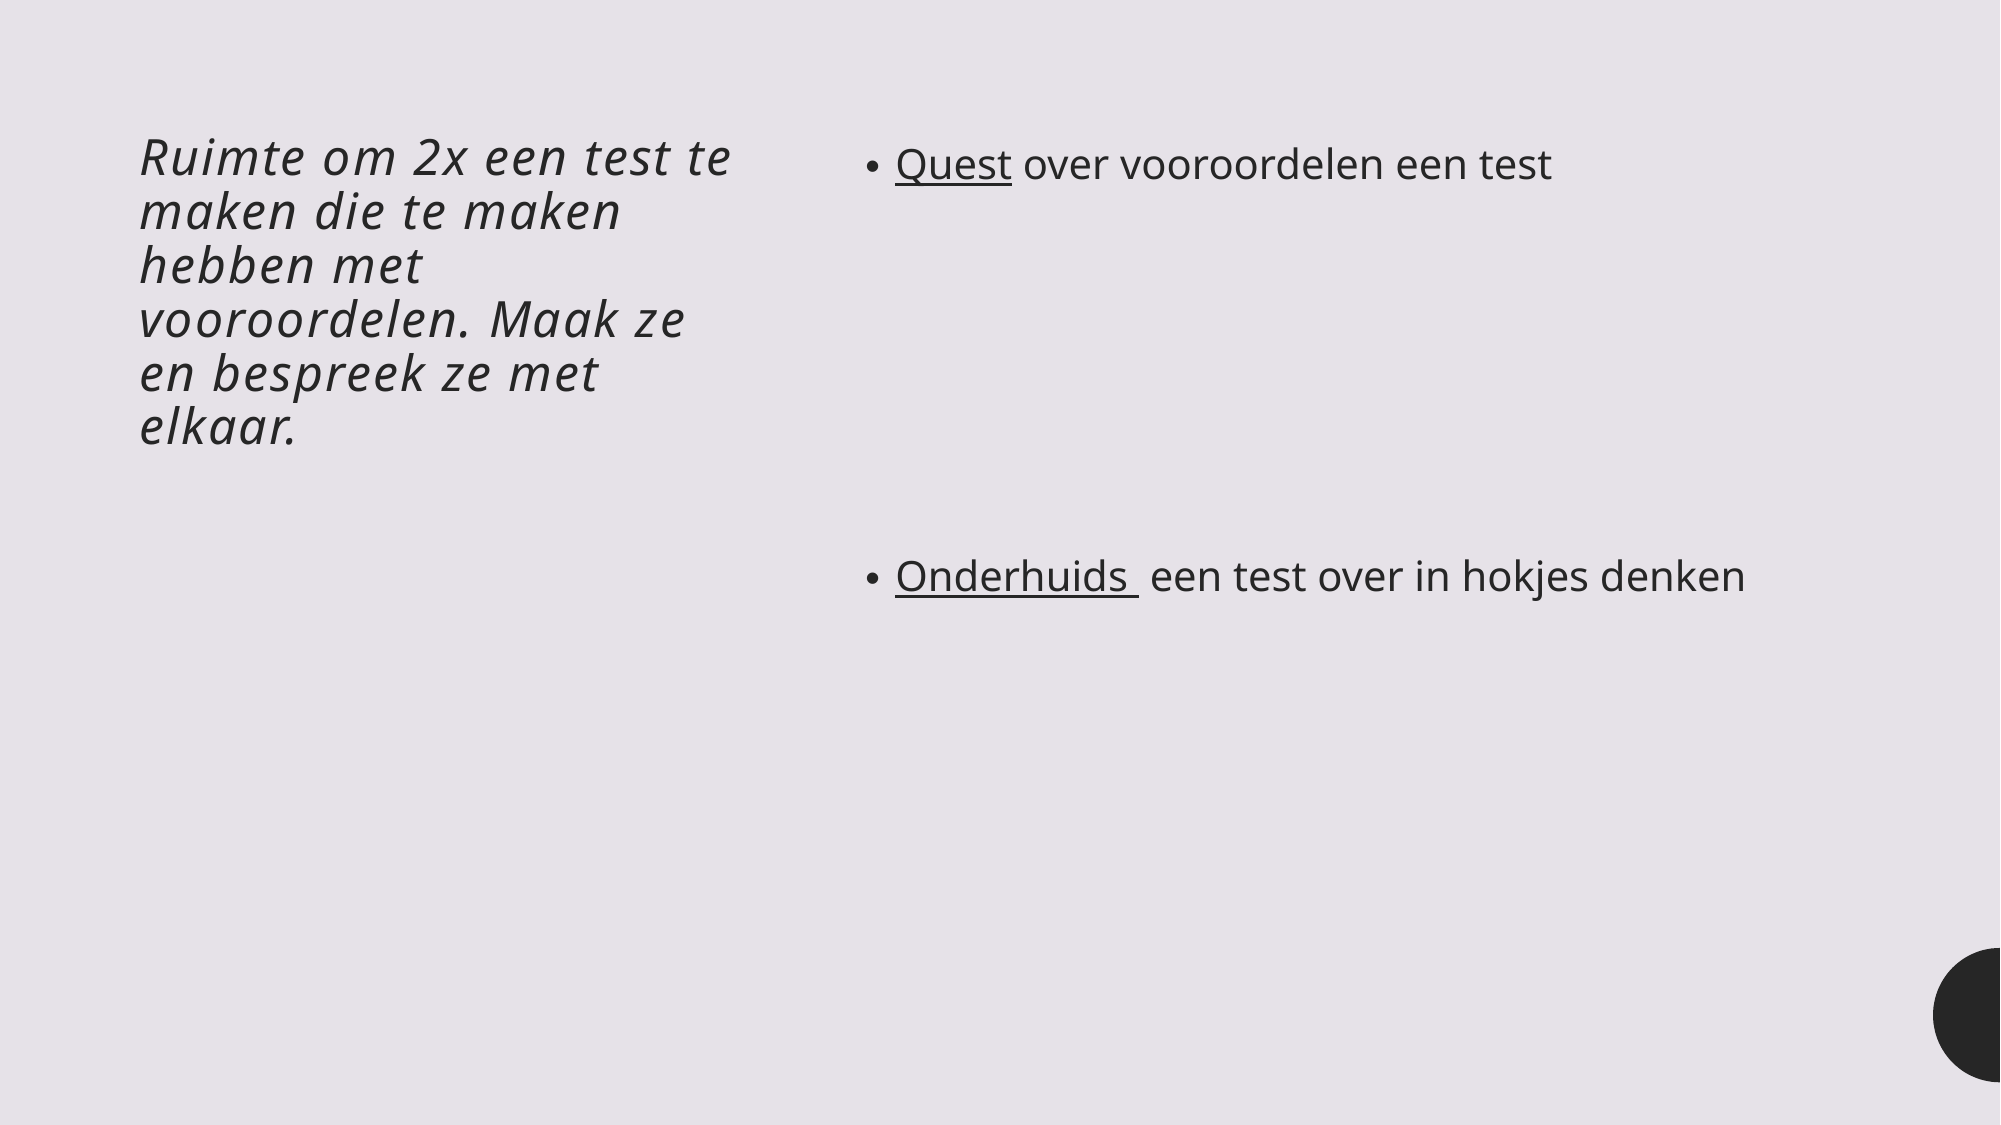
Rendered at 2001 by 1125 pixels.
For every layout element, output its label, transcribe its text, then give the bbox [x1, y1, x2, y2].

list Onderhuids een test over in hokjes denken [850, 536, 1875, 905]
title Ruimte om 2x een test te maken die te maken hebben met vooroordelen. Maak ze en bespreek ze met elkaar. [124, 124, 753, 905]
list Quest over vooroordelen een test [850, 124, 1875, 492]
